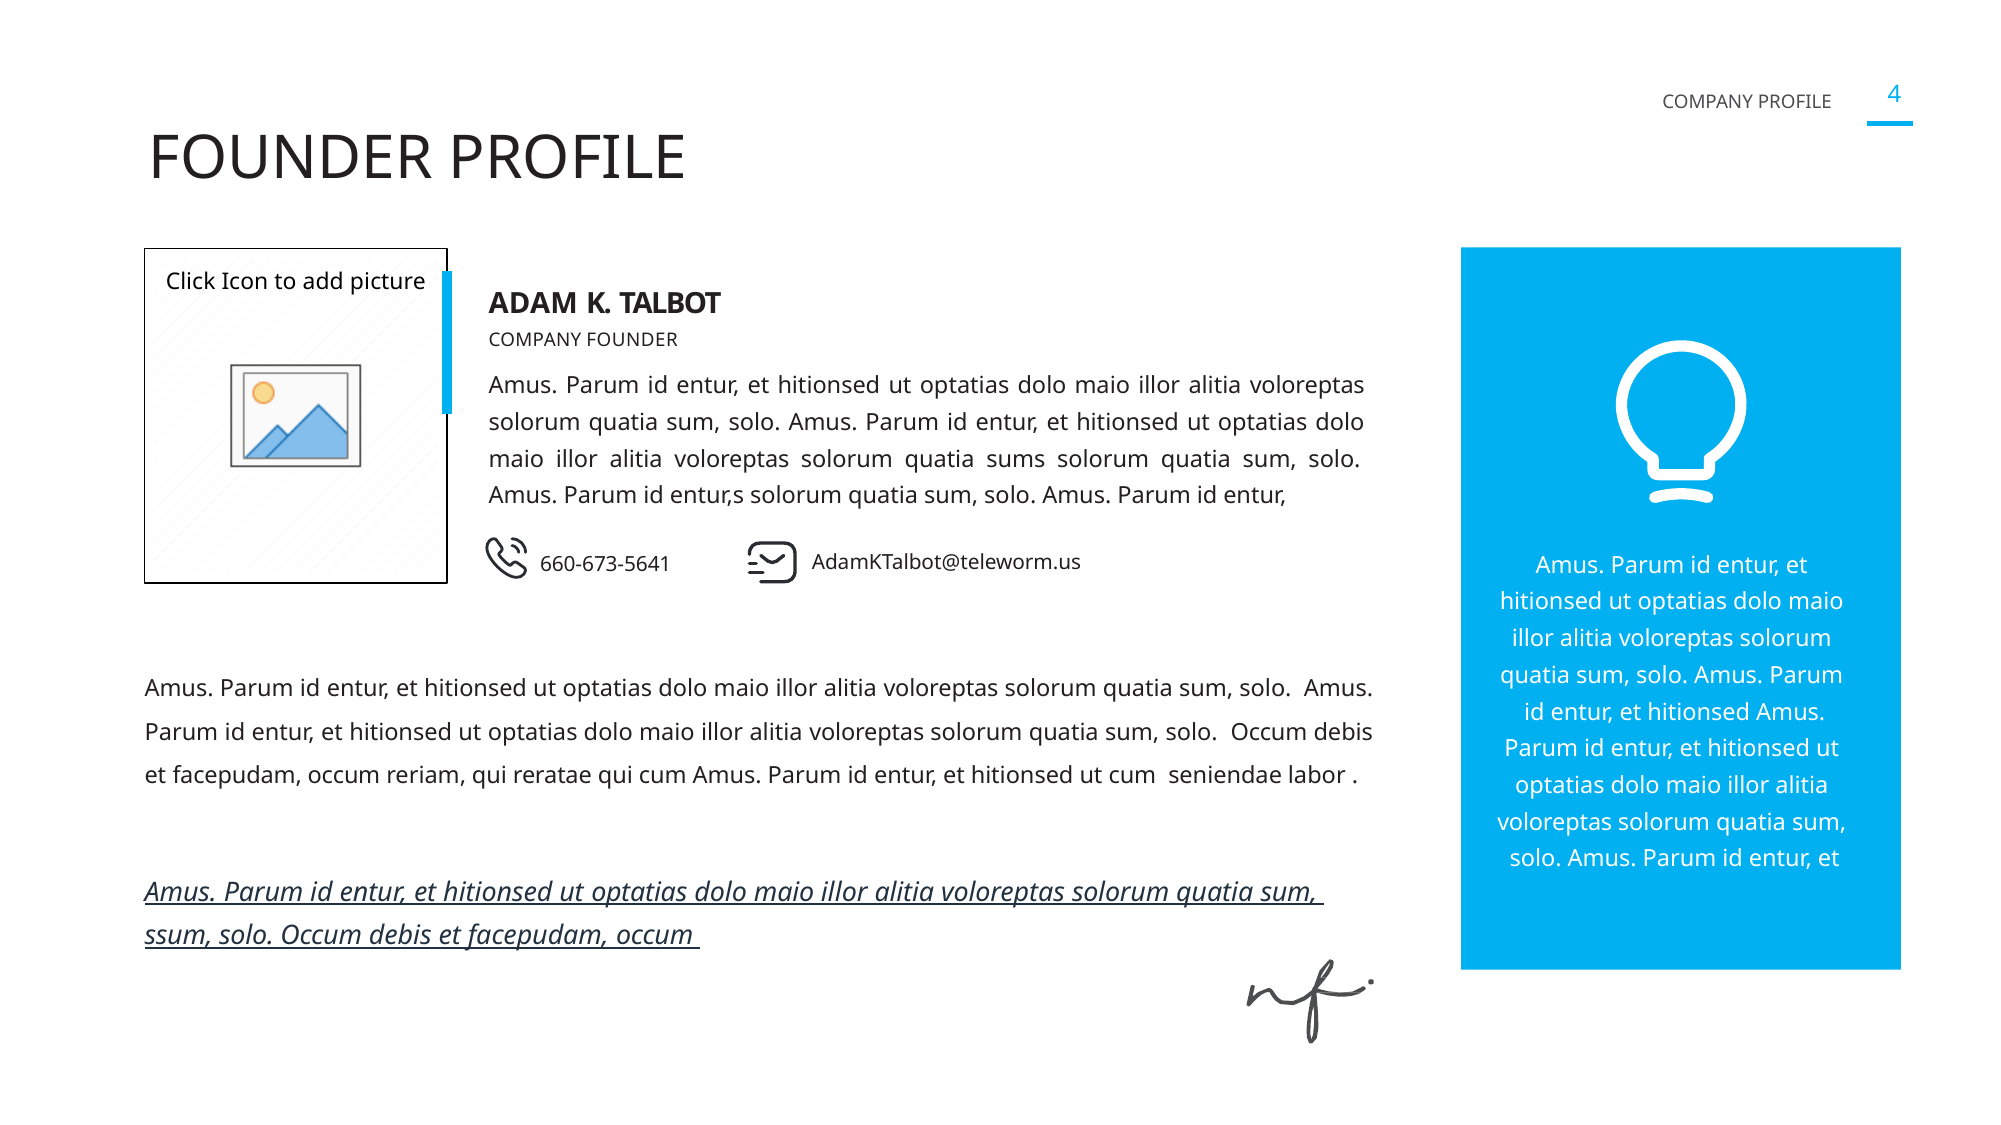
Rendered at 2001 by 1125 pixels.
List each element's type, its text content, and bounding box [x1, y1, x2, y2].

text_box FOUNDER PROFILE [145, 122, 840, 192]
text_box ADAM K. TALBOT COMPANY FOUNDER Amus. Parum id entur, et hitionsed ut optatias dolo maio illor alitia voloreptas solorum quatia sum, solo. Amus. Parum id entur, et hitionsed ut optatias dolo maio illor alitia voloreptas solorum quatia sums solorum quatia sum, solo. Amus. Parum id entur,s solorum quatia sum, solo. Amus. Parum id entur, [485, 269, 1374, 509]
text_box 660-673-5641 [525, 542, 736, 583]
text_box Amus. Parum id entur, et hitionsed ut optatias dolo maio illor alitia voloreptas solorum quatia sum, solo. Amus. Parum id entur, et hitionsed Amus. Parum id entur, et hitionsed ut optatias dolo maio illor alitia voloreptas solorum quatia sum, solo. Amus. Parum id entur, et [1492, 537, 1859, 872]
text_box Amus. Parum id entur, et hitionsed ut optatias dolo maio illor alitia voloreptas solorum quatia sum, ssum, solo. Occum debis et facepudam, occum [141, 859, 1395, 950]
picture [153, 258, 438, 573]
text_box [486, 538, 526, 578]
text_box [1461, 247, 1901, 970]
text_box [144, 248, 447, 584]
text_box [1246, 959, 1374, 1044]
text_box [749, 542, 796, 582]
text_box AdamKTalbot@teleworm.us [797, 541, 1150, 582]
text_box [1621, 345, 1741, 498]
text_box Amus. Parum id entur, et hitionsed ut optatias dolo maio illor alitia voloreptas solorum quatia sum, solo. Amus. Parum id entur, et hitionsed ut optatias dolo maio illor alitia voloreptas solorum quatia sum, solo. Occum debis et facepudam, occum reriam, qui reratae qui cum Amus. Parum id entur, et hitionsed ut cum seniendae labor . [141, 654, 1375, 789]
